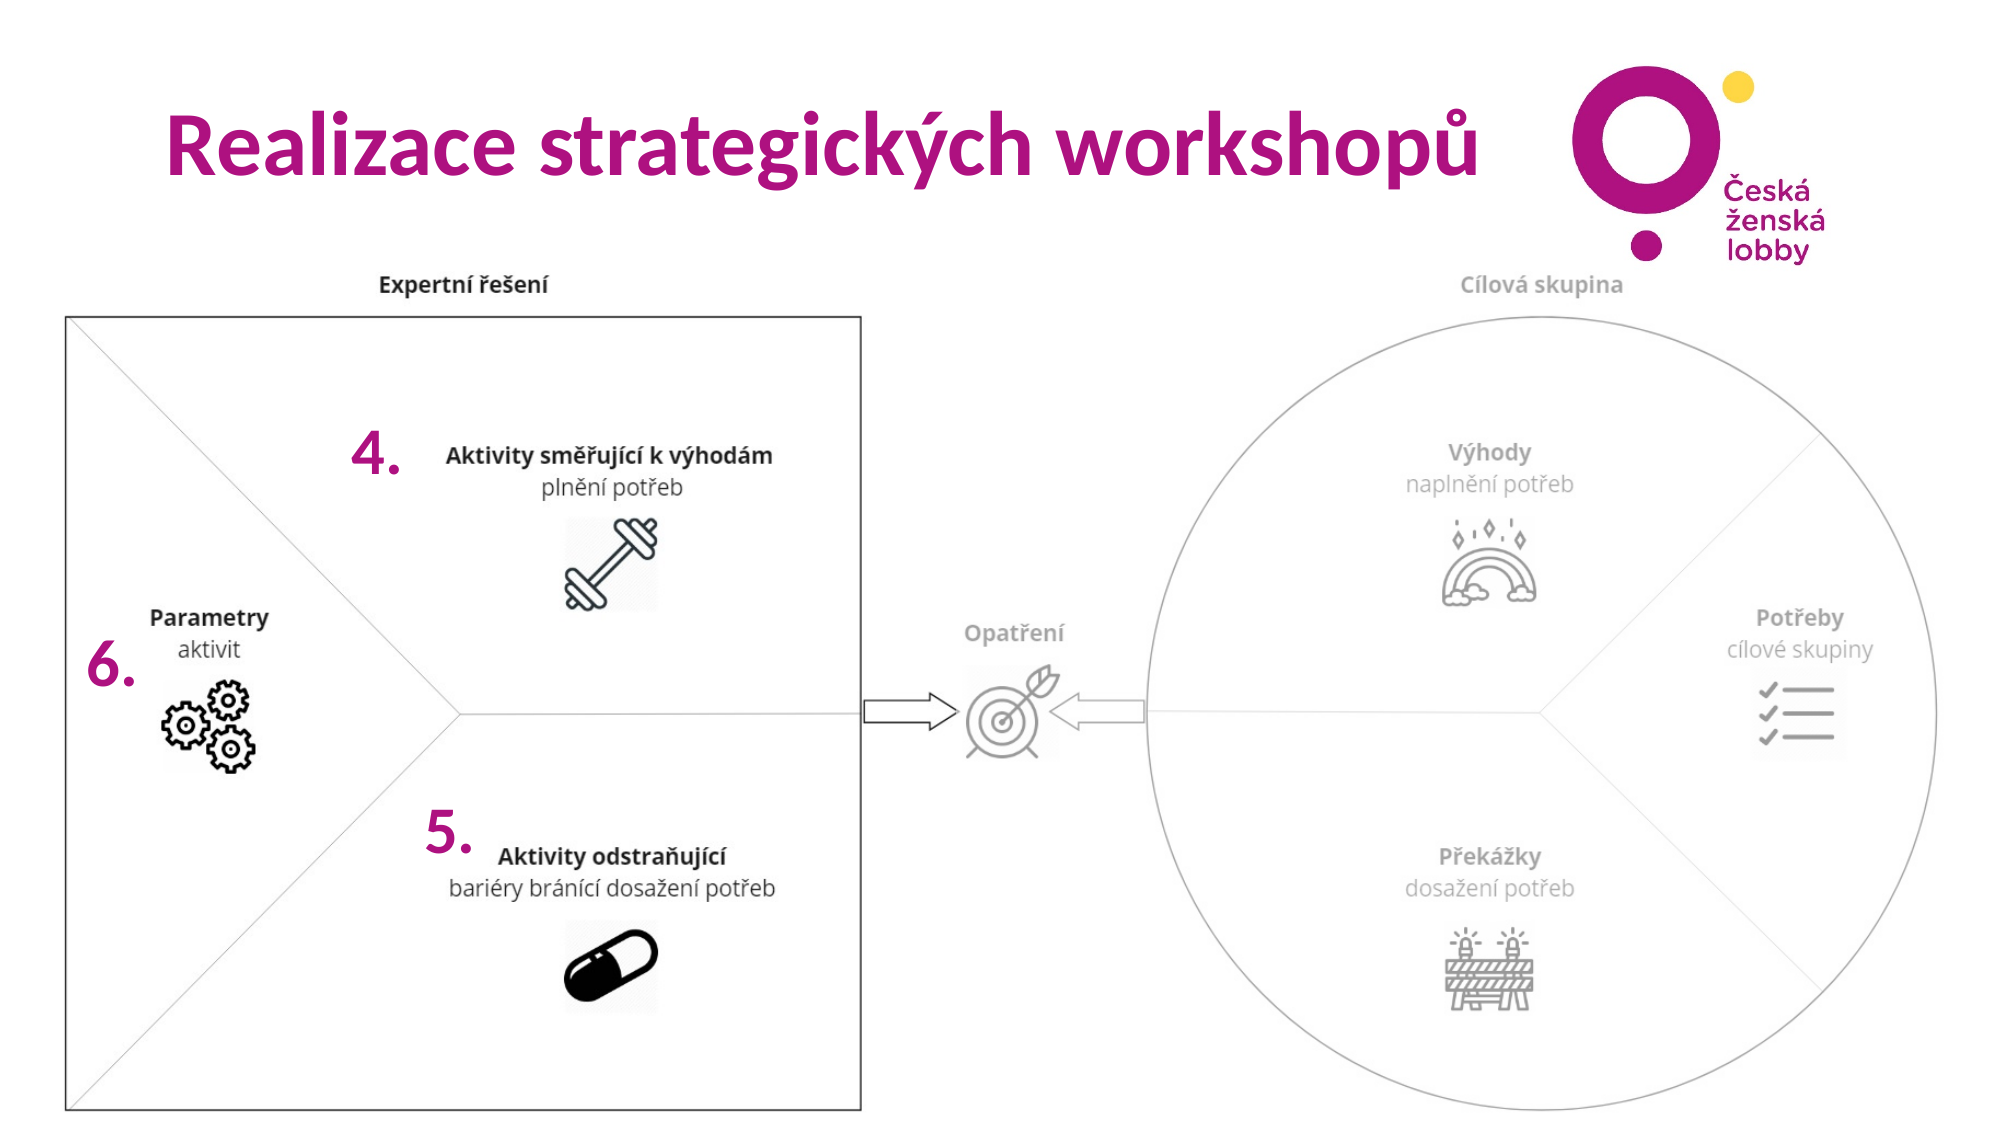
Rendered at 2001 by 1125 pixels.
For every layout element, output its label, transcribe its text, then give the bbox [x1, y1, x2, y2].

title Realizace strategických workshopů [99, 45, 1550, 233]
picture [52, 30, 1948, 1125]
